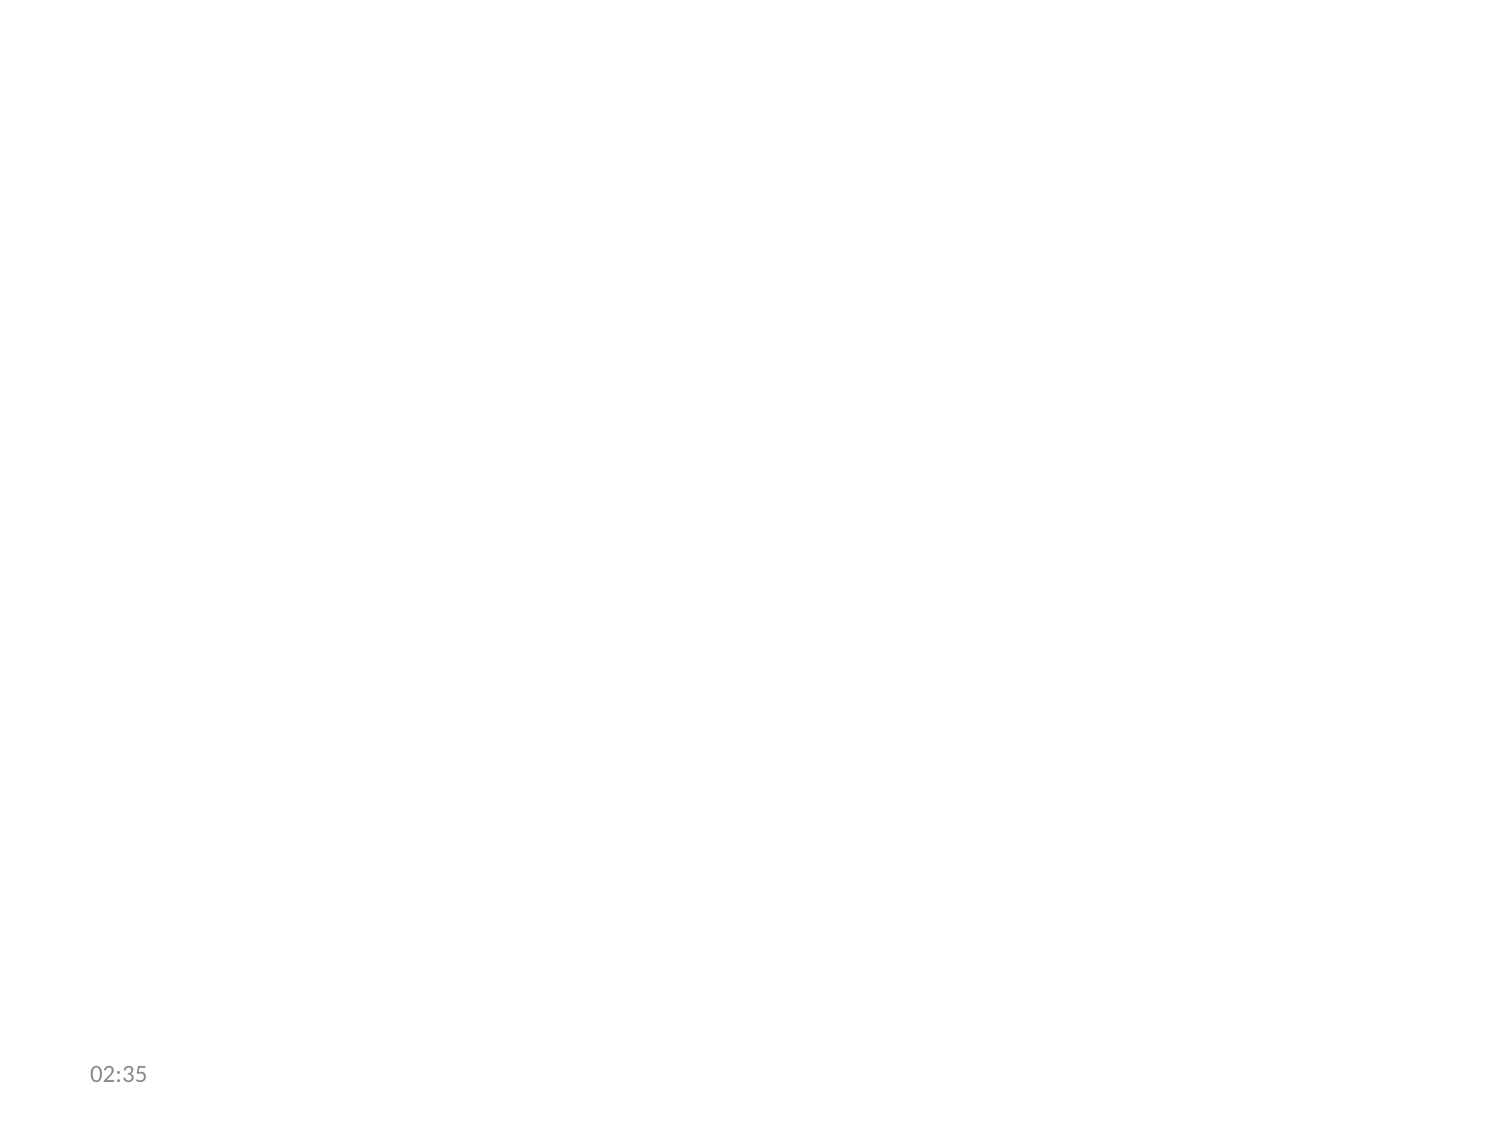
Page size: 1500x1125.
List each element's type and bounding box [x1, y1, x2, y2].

slide_number [75, 1042, 425, 1103]
